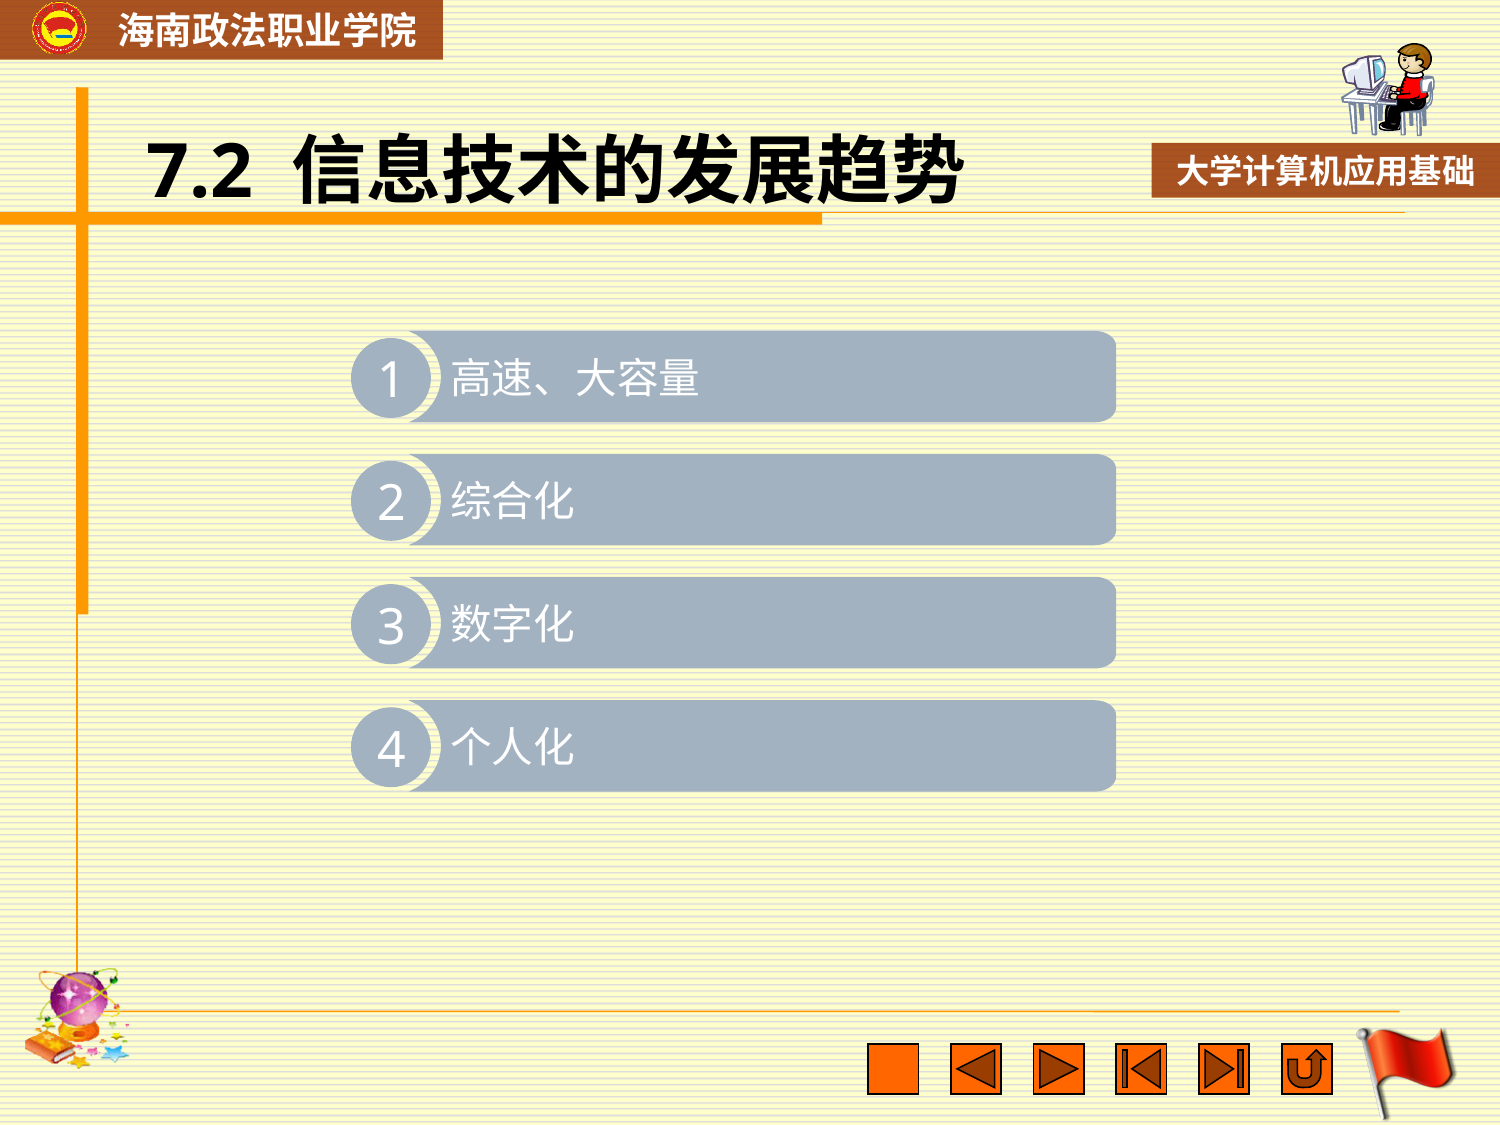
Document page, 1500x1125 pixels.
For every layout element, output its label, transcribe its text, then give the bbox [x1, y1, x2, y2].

text_box 3 [349, 583, 432, 666]
text_box [41, 95, 774, 270]
title 7.2 信息技术的发展趋势 [774, 103, 1046, 220]
picture [0, 0, 1500, 1125]
text_box 2 [349, 459, 432, 542]
text_box 高速、大容量 [408, 329, 1118, 424]
text_box 数字化 [408, 575, 1118, 670]
text_box 1 [349, 336, 432, 419]
text_box 综合化 [408, 452, 1118, 547]
text_box 个人化 [408, 699, 1118, 793]
text_box 4 [349, 706, 432, 789]
